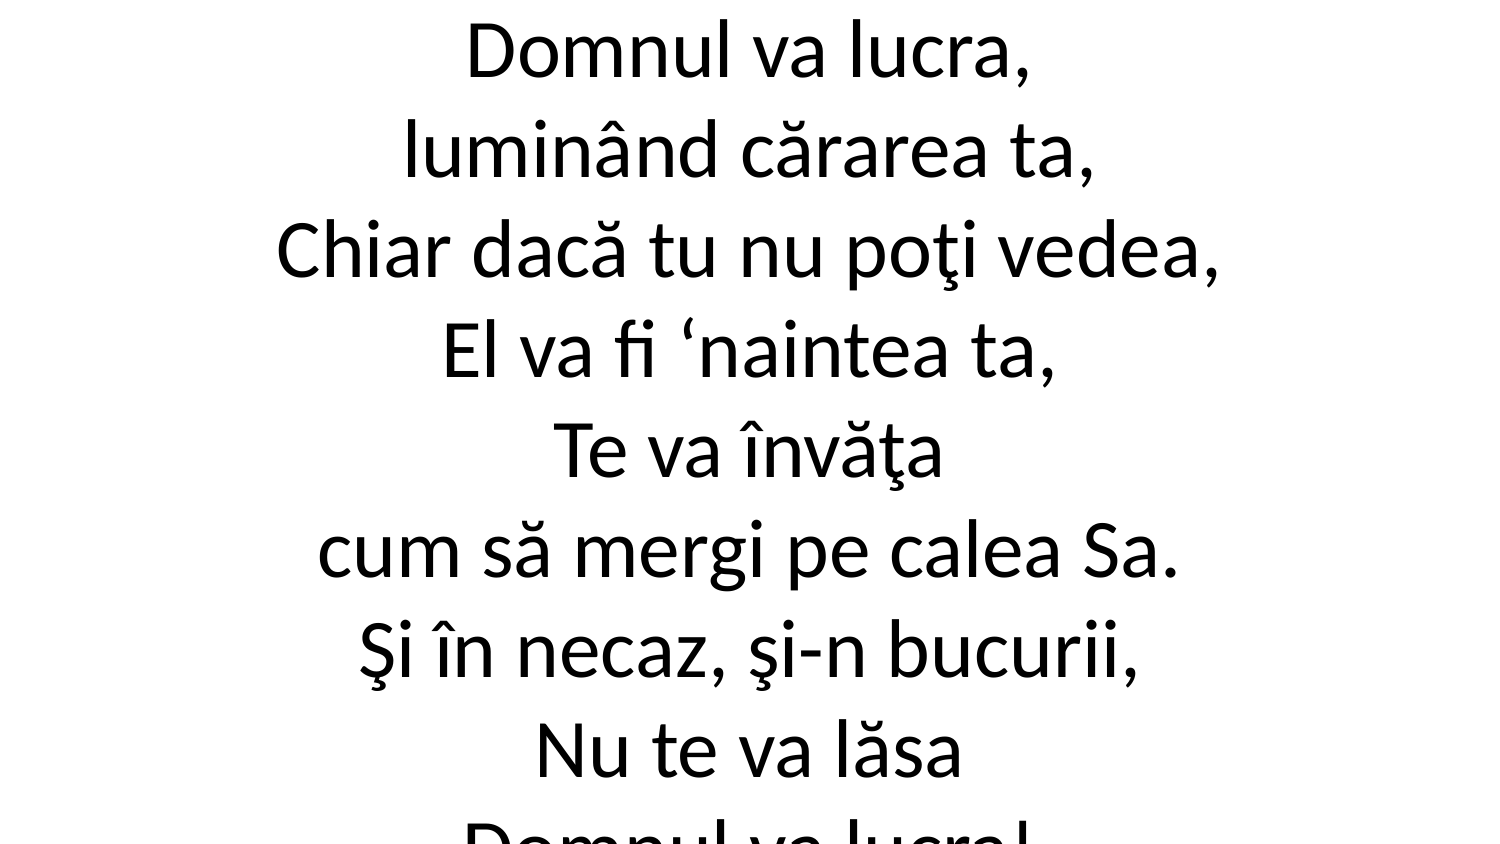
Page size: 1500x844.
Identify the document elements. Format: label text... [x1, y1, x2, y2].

text_box Domnul va lucra, luminând cărarea ta, Chiar dacă tu nu poţi vedea, El va fi ‘naintea ta, Te va învăţa cum să mergi pe calea Sa. Şi în necaz, şi-n bucurii, Nu te va lăsa Domnul va lucra! [261, 0, 1239, 844]
